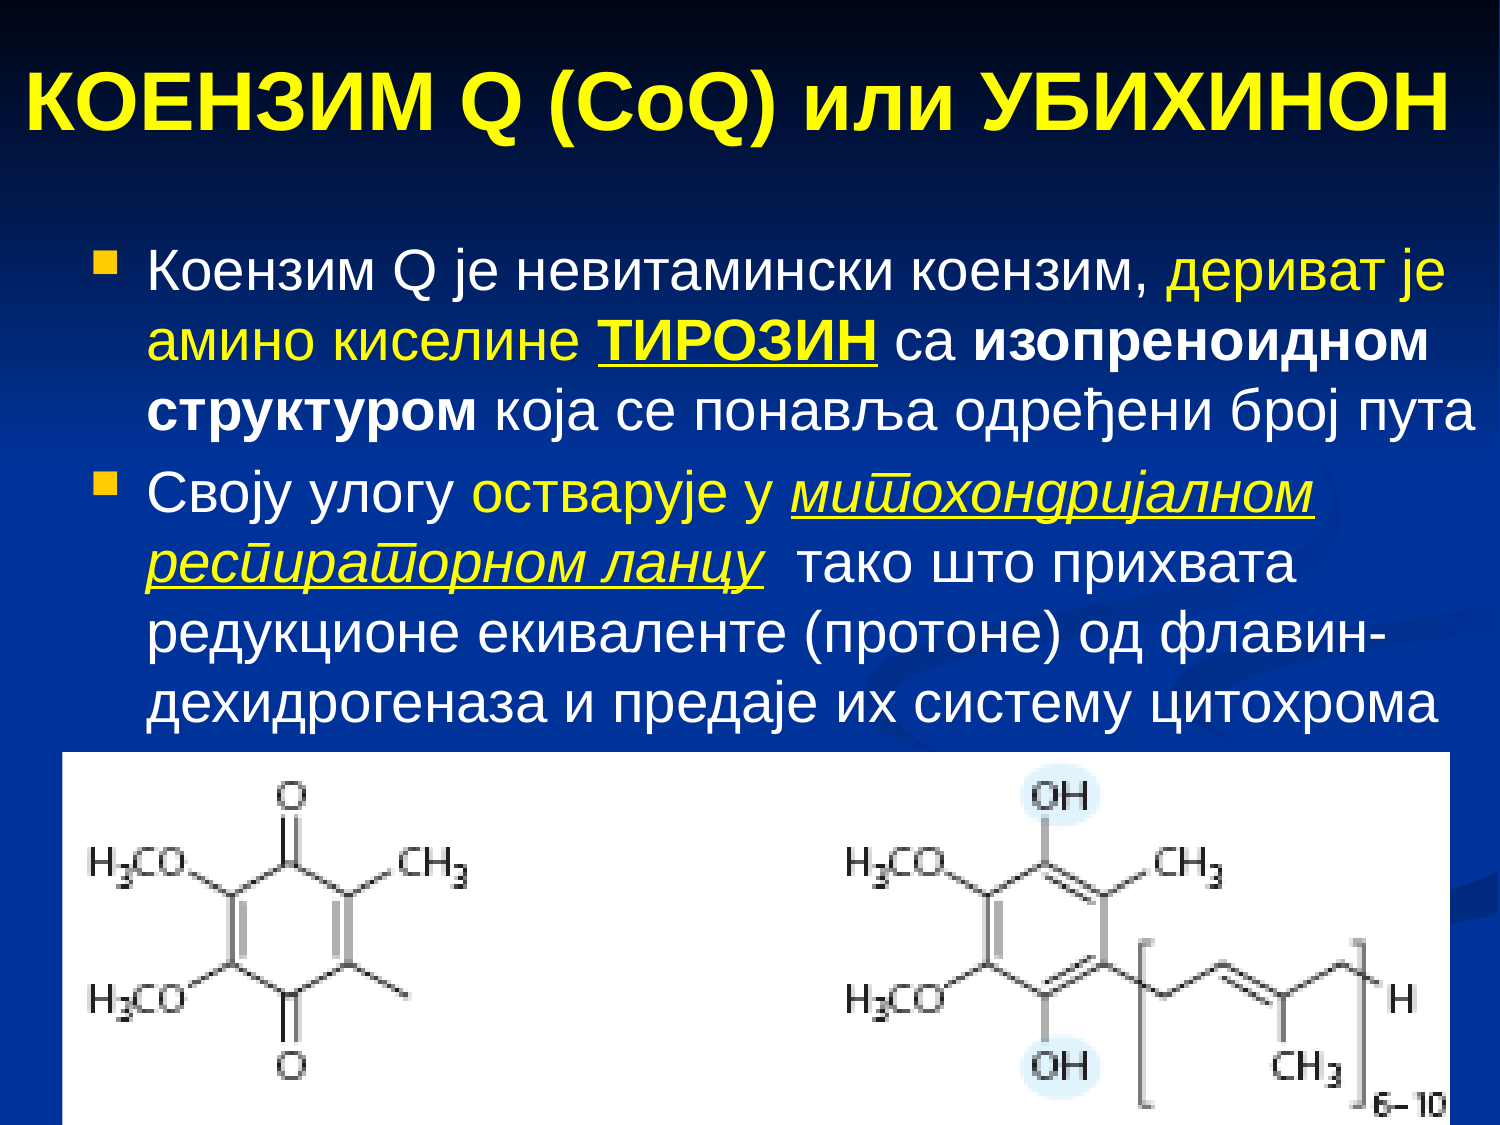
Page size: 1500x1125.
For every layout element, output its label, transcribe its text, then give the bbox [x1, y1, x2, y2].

list Коензим Q је невитамински коензим, дериват је амино киселине ТИРОЗИН са изопреноидном структуром која се понавља одређени број пута Своју улогу остварује у митохондријалном респираторном ланцу тако што прихвата редукционе екиваленте (протоне) од флавин-дехидрогеназа и предаје их систему цитохрома [75, 224, 1500, 825]
picture [62, 752, 1451, 1125]
title КОЕНЗИМ Q (CоQ) или УБИХИНОН [0, 0, 1500, 194]
